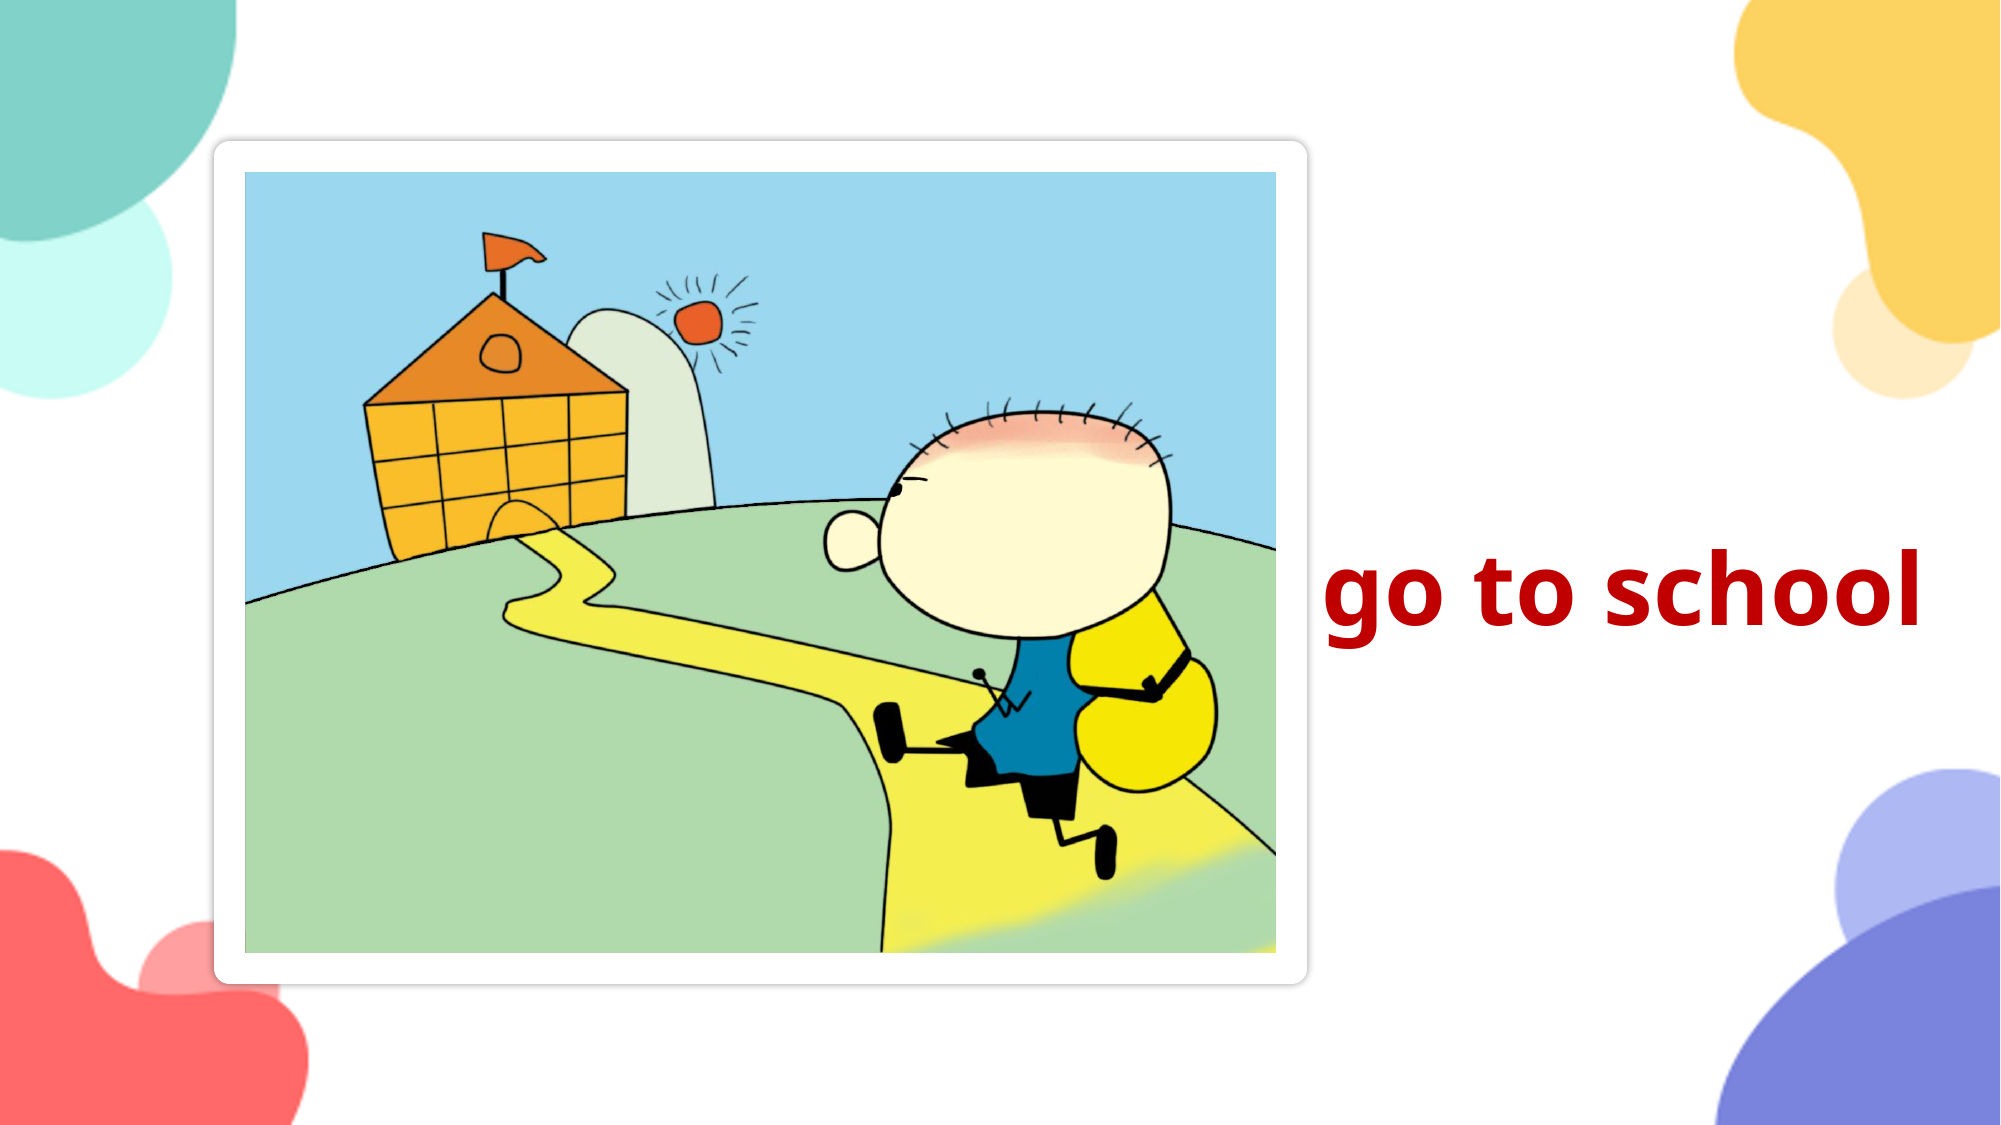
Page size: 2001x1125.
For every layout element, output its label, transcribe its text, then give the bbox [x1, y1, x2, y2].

picture [0, 0, 2001, 1125]
text_box go to school [1306, 517, 2000, 653]
